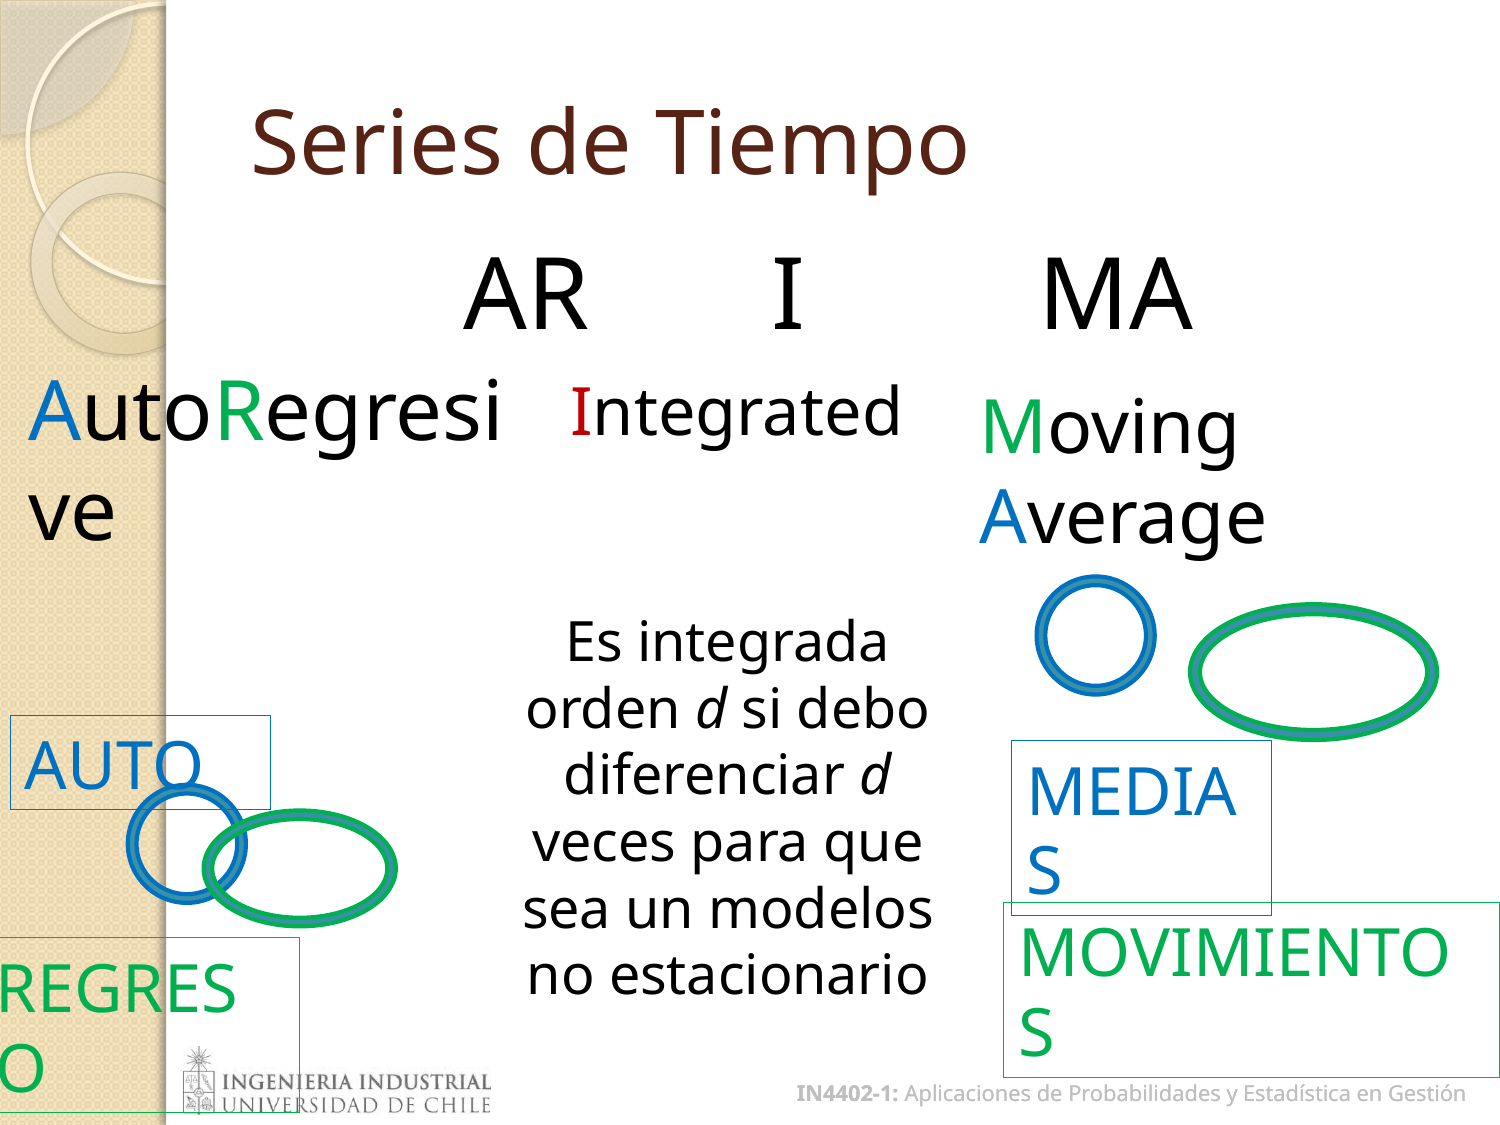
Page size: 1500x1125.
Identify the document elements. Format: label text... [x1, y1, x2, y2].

text_box MEDIAS [1011, 740, 1272, 902]
text_box MOVIMIENTOS [1003, 902, 1500, 1078]
text_box IN4402-1: Aplicaciones de Probabilidades y Estadística en Gestión [750, 1072, 1483, 1114]
picture [183, 1046, 491, 1115]
text_box [1034, 574, 1157, 697]
title Series de Tiempo [235, 45, 1483, 233]
text_box [218, 832, 249, 891]
text_box AUTO [10, 715, 271, 810]
text_box REGRESO [0, 937, 300, 1113]
text_box [221, 810, 243, 825]
text_box [125, 810, 214, 905]
text_box [201, 808, 398, 929]
text_box [1187, 602, 1440, 743]
list AR I MA [207, 198, 1438, 986]
